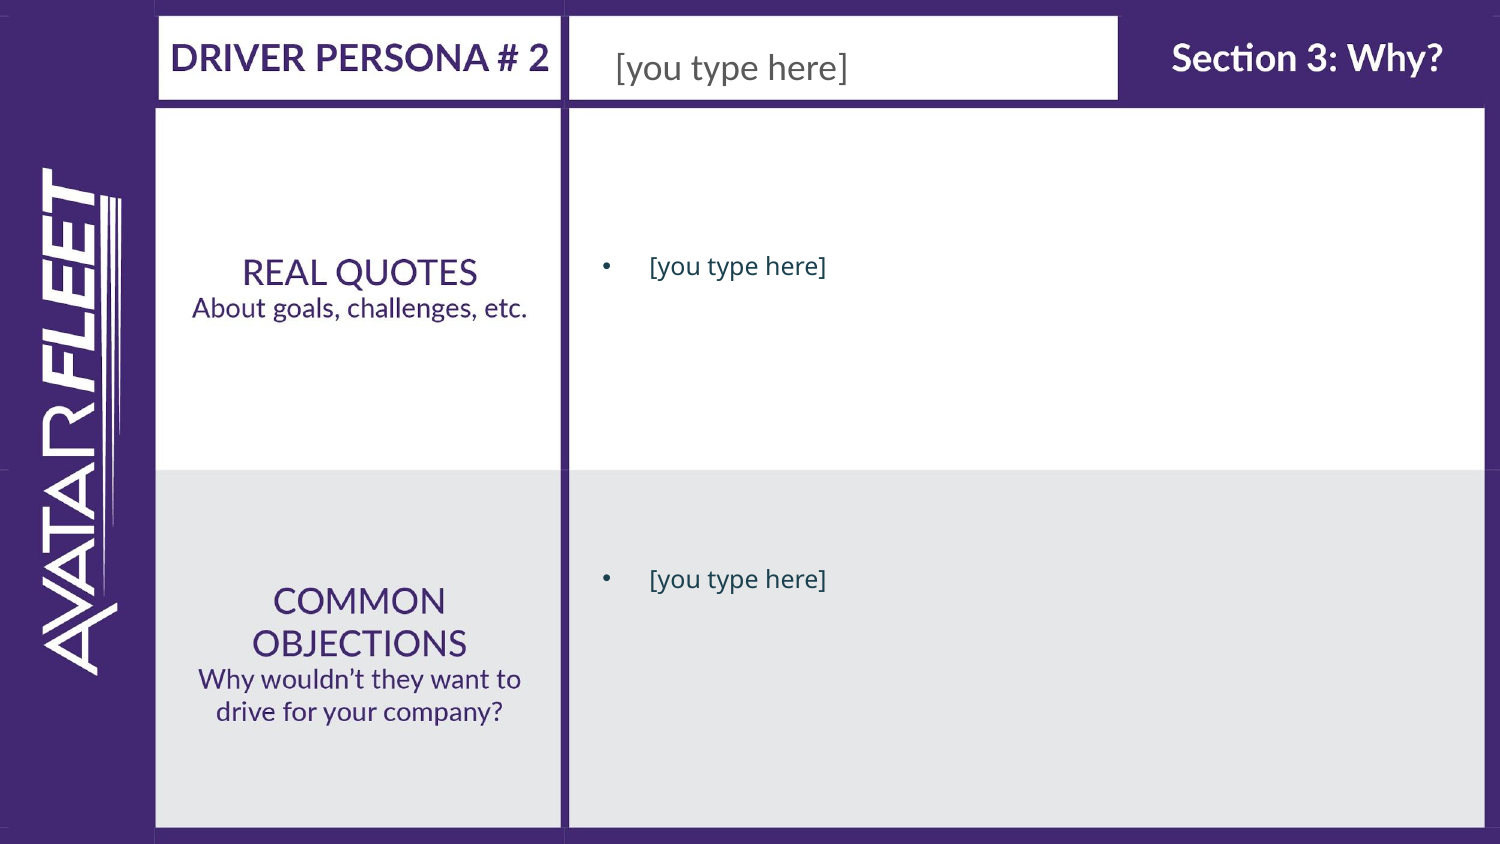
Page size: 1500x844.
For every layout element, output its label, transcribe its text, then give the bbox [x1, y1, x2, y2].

picture [0, 0, 1500, 844]
text_box [you type here] [599, 35, 1063, 97]
text_box [you type here] [587, 234, 1425, 288]
text_box [you type here] [587, 546, 1425, 600]
